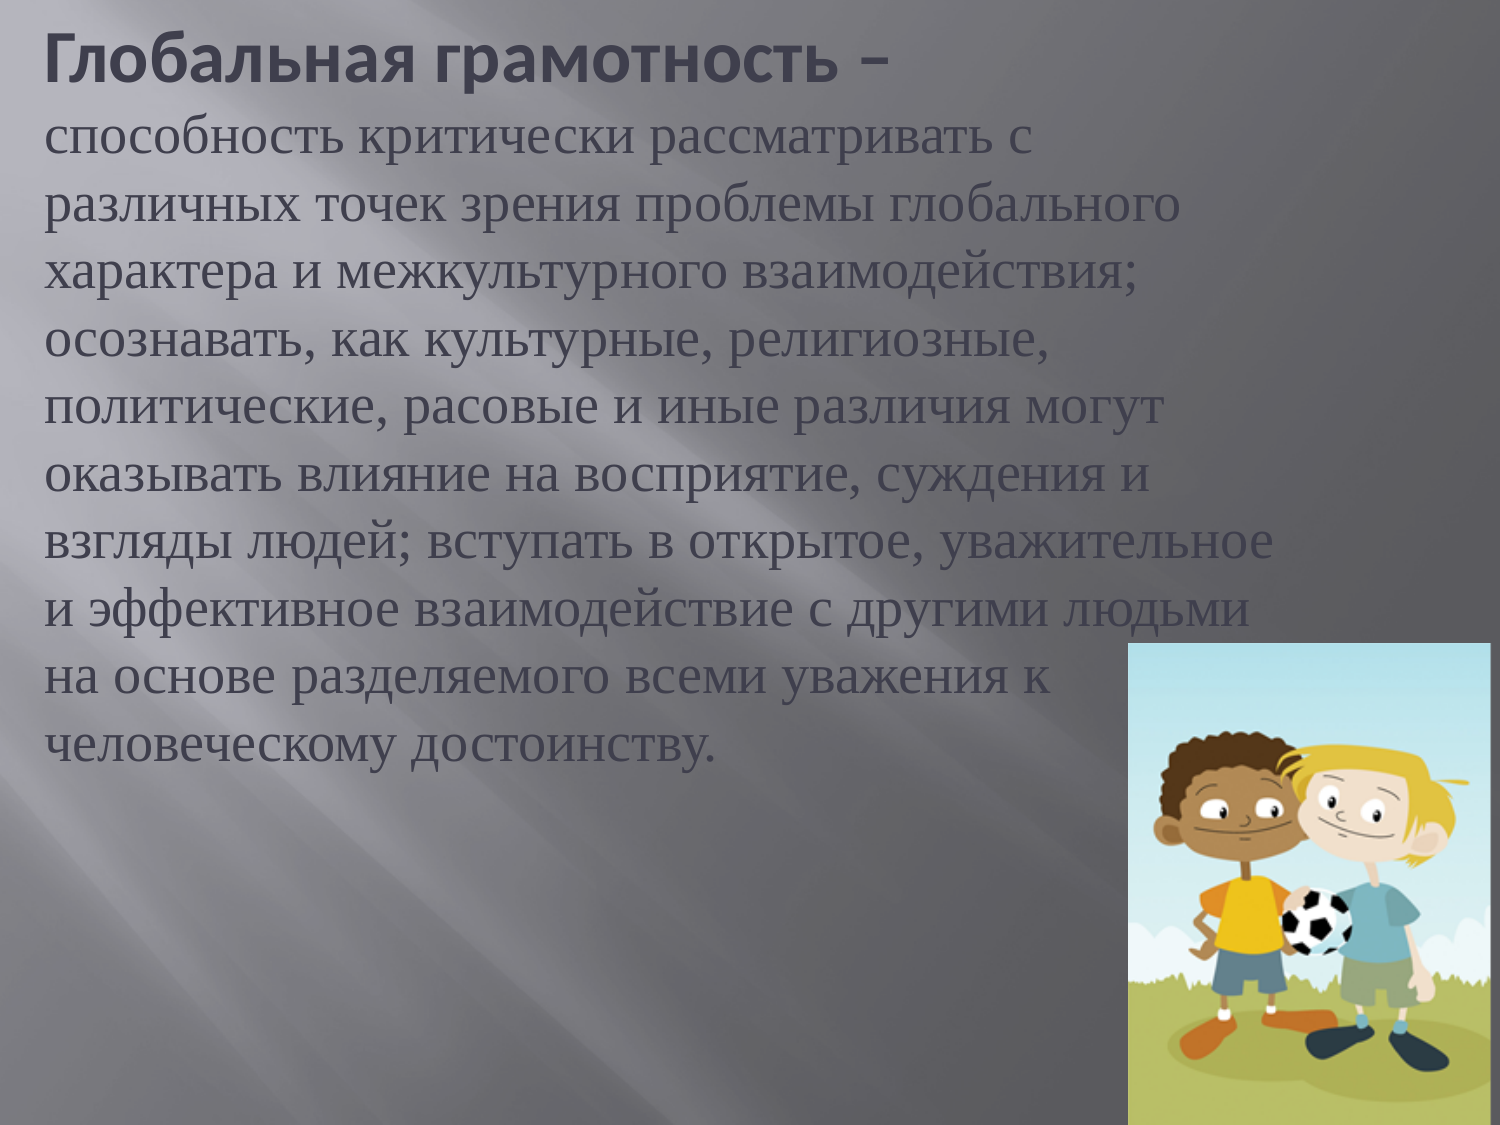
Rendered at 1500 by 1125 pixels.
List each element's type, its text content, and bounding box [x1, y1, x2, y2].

text_box Глобальная грамотность – способность критически рассматривать с различных точек зрения проблемы глобального характера и межкультурного взаимодействия; осознавать, как культурные, религиозные, политические, расовые и иные различия могут оказывать влияние на восприятие, суждения и взгляды людей; вступать в открытое, уважительное и эффективное взаимодействие с другими людьми на основе разделяемого всеми уважения к человеческому достоинству. [29, 0, 1306, 825]
picture [1127, 643, 1494, 1125]
